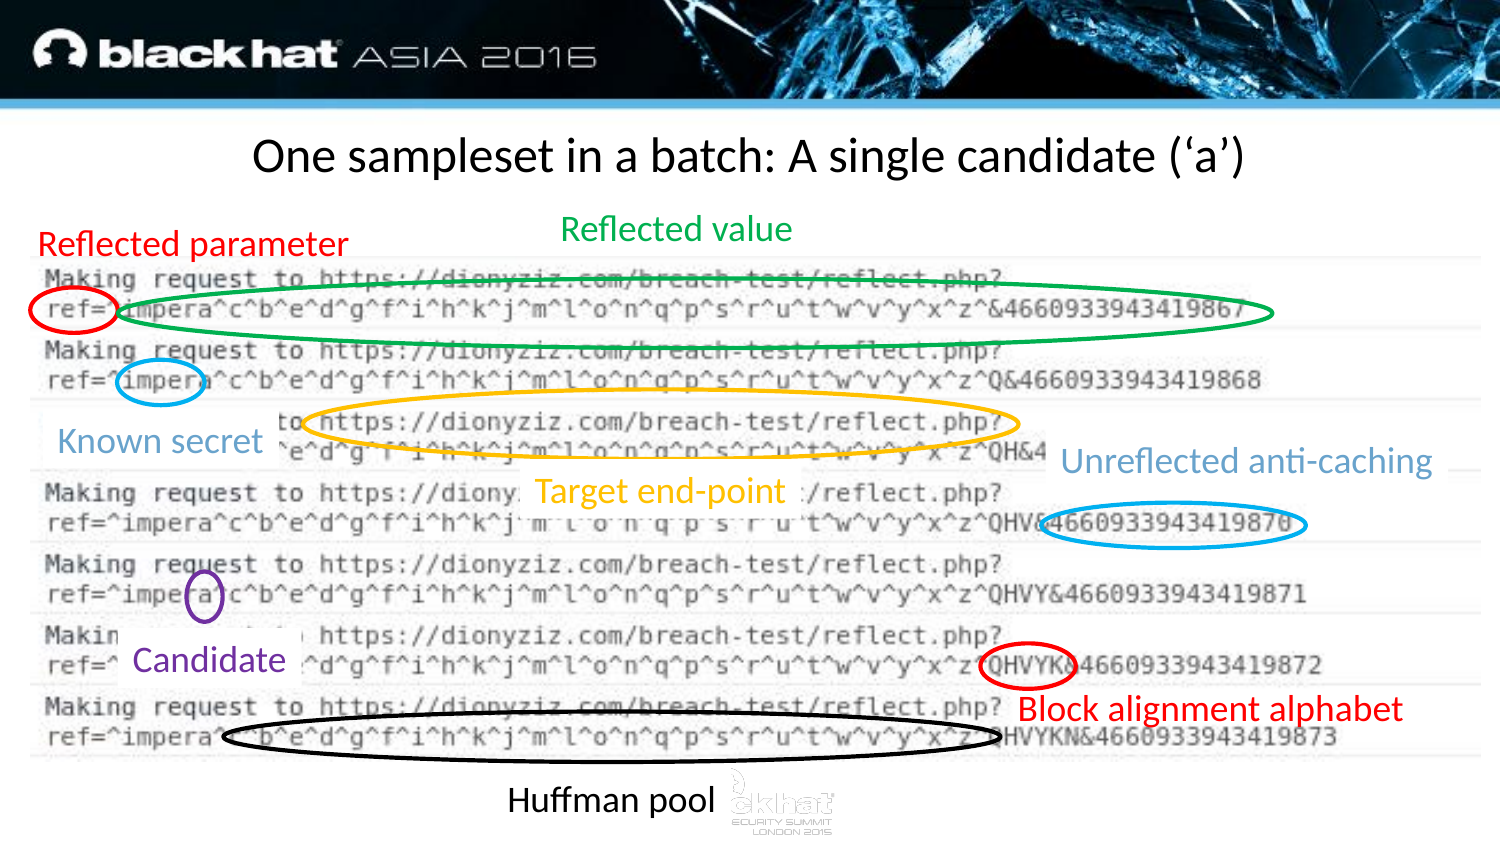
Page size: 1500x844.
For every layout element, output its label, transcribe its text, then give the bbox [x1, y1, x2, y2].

text_box Huffman pool [492, 769, 732, 828]
text_box Reflected value [545, 196, 809, 255]
text_box One sampleset in a batch: A single candidate (‘a’) [237, 114, 1262, 190]
text_box Reflected parameter [22, 211, 365, 272]
picture [0, 0, 1500, 844]
